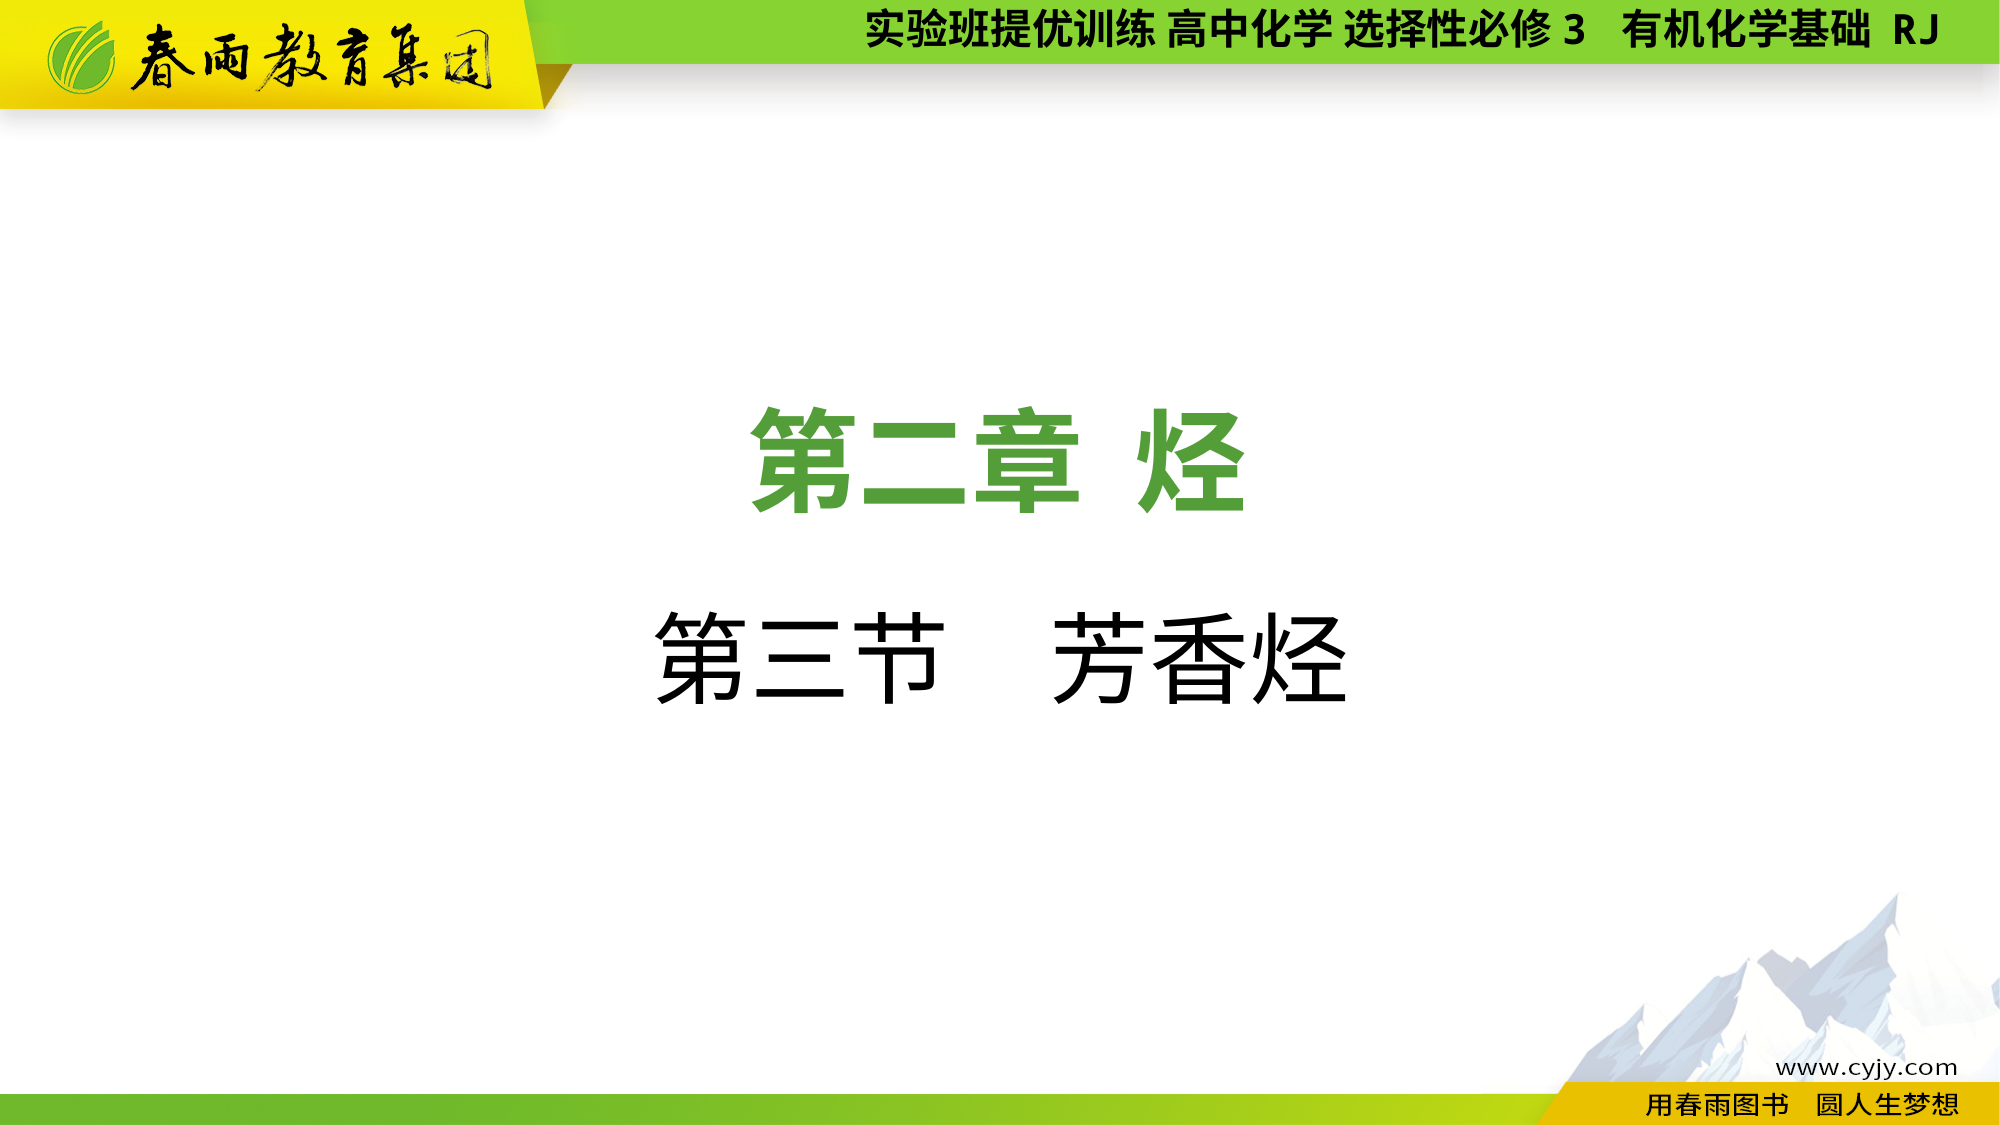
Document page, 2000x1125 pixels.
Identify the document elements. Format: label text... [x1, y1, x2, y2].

text_box 第三节 芳香烃 [54, 528, 1946, 724]
picture [0, 0, 2000, 1125]
text_box 第二章 烃 [16, 316, 1978, 534]
